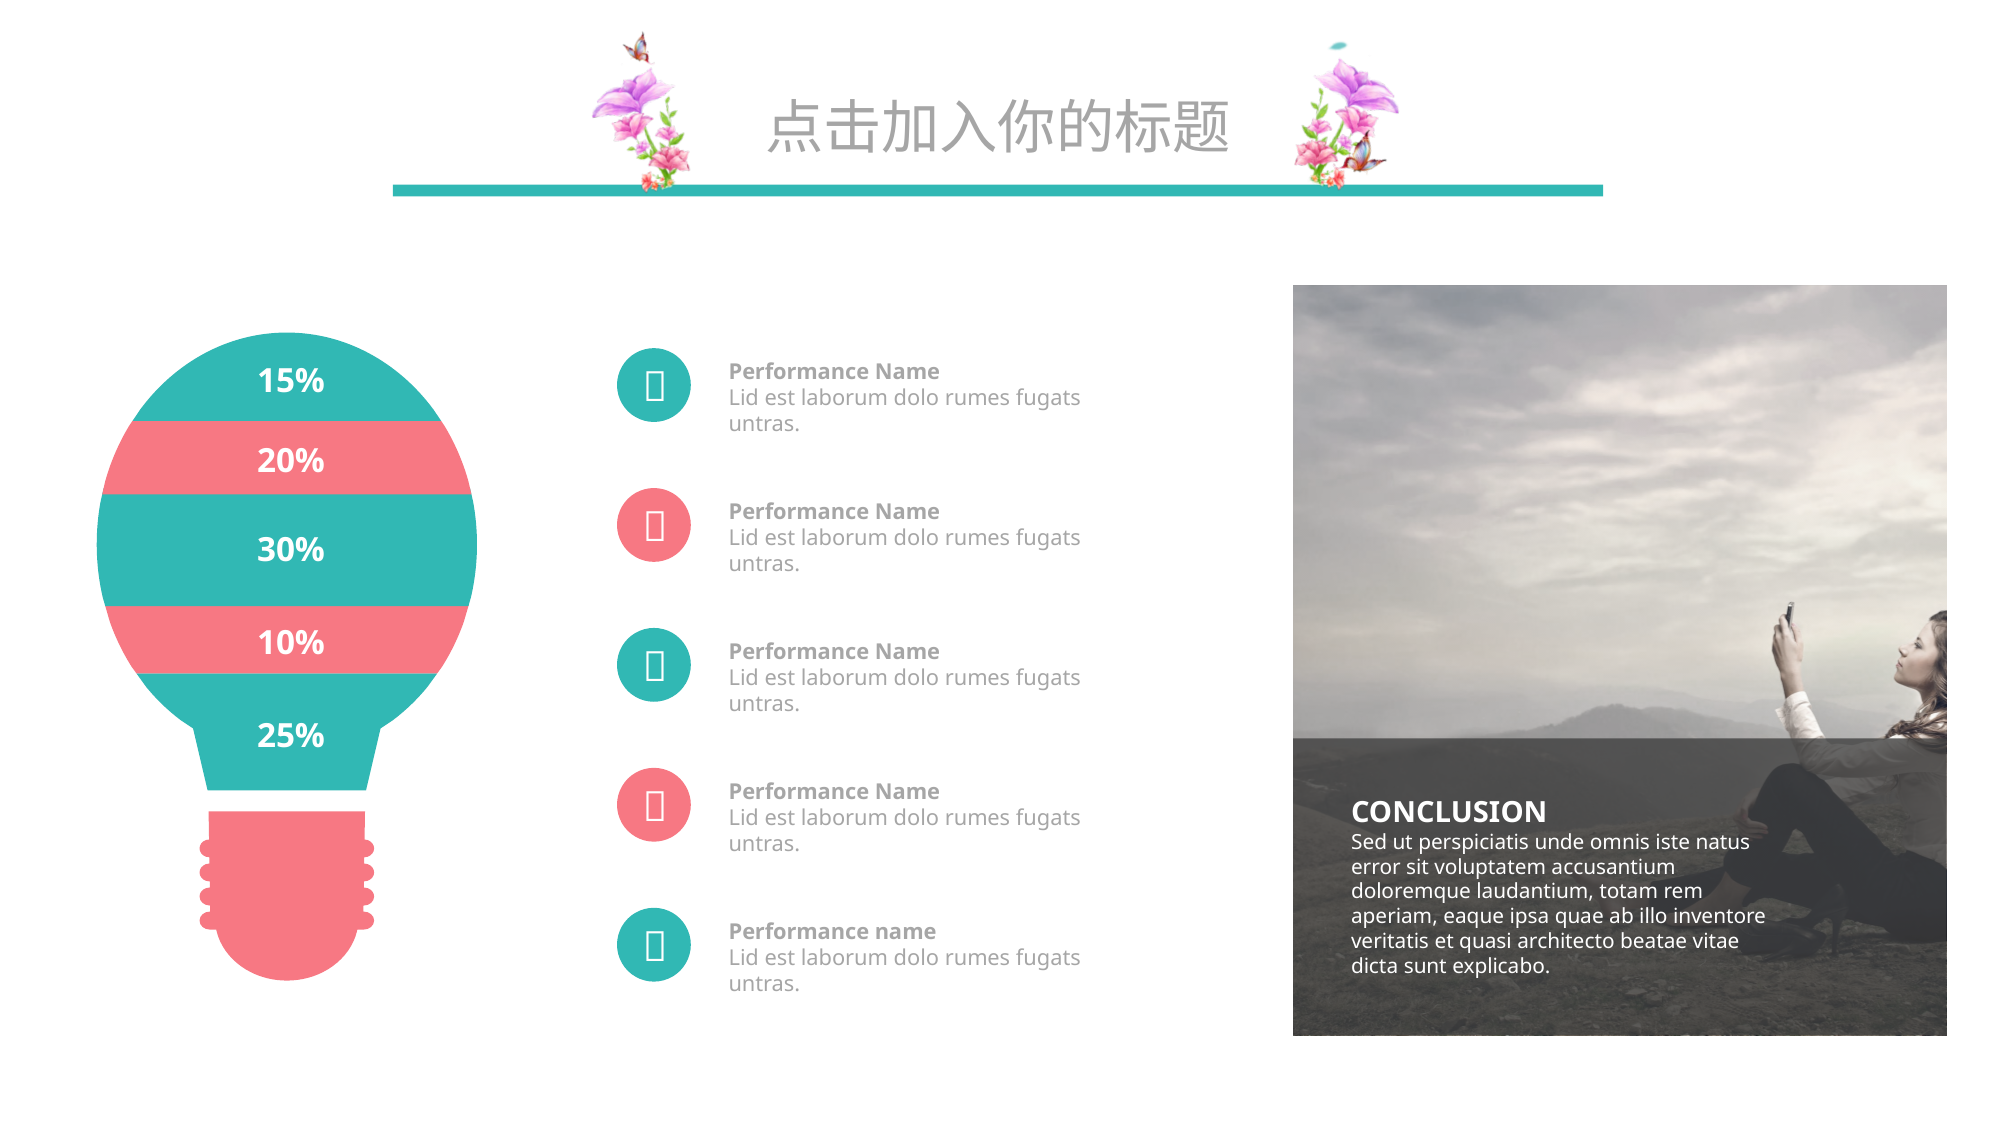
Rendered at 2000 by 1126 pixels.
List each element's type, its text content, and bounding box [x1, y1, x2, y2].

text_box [1399, 89, 1604, 197]
text_box Performance Name Lid est laborum dolo rumes fugats untras. [713, 630, 1154, 724]
text_box [130, 331, 444, 422]
text_box [100, 422, 473, 496]
text_box Performance Name Lid est laborum dolo rumes fugats untras. [713, 769, 1154, 864]
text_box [392, 89, 586, 197]
text_box Performance Name Lid est laborum dolo rumes fugats untras. [713, 490, 1154, 584]
text_box [104, 608, 469, 675]
picture [571, 20, 701, 208]
text_box [95, 496, 479, 608]
picture [1300, 29, 1417, 208]
text_box 20% [242, 431, 340, 487]
text_box 10% [242, 613, 340, 669]
text_box Performance Name Lid est laborum dolo rumes fugats untras. [713, 350, 1154, 444]
text_box 15% [242, 351, 340, 407]
picture [1293, 285, 1947, 1036]
text_box 25% [242, 706, 340, 762]
text_box [198, 810, 376, 982]
text_box [136, 675, 438, 792]
text_box  [615, 626, 692, 703]
text_box  [615, 906, 692, 983]
text_box Performance name Lid est laborum dolo rumes fugats untras. [713, 909, 1154, 1004]
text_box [701, 89, 1300, 197]
text_box  [615, 766, 692, 843]
text_box  [615, 347, 692, 423]
text_box 30% [242, 520, 340, 576]
text_box  [615, 486, 692, 563]
